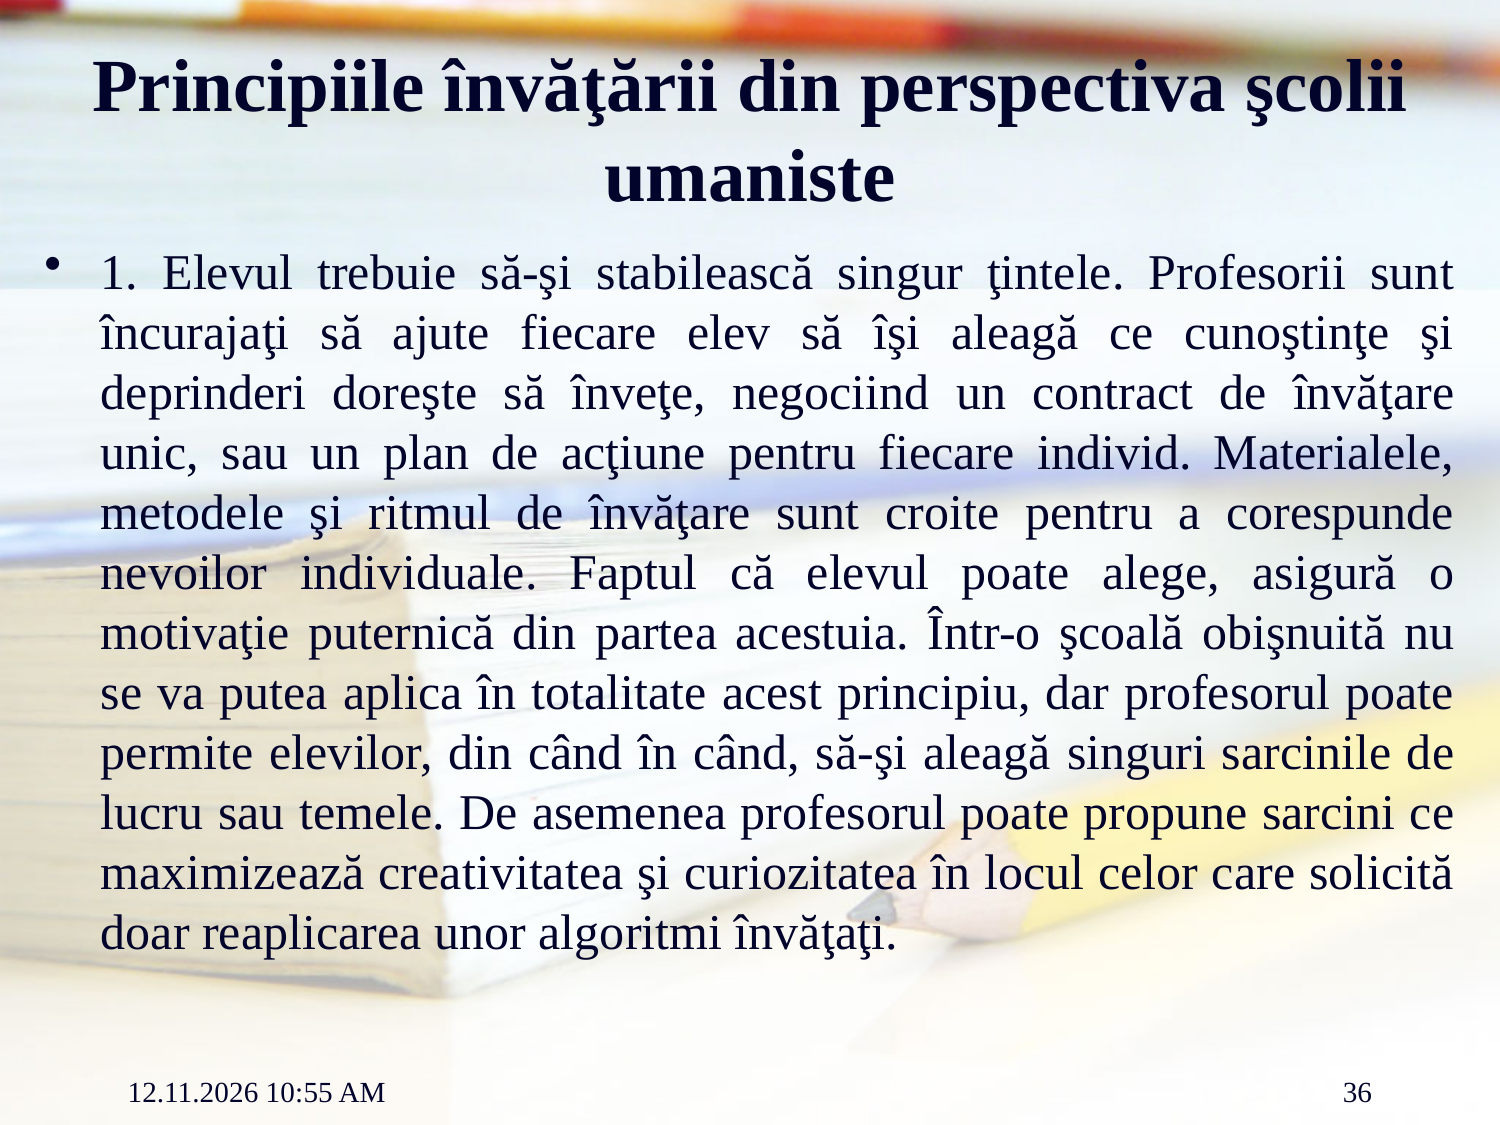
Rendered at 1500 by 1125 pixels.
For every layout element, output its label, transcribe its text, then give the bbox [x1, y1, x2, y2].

picture [0, 0, 1500, 1125]
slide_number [112, 1065, 426, 1114]
title Principiile învăţării din perspectiva şcolii umaniste [29, 32, 1471, 221]
list 1. Elevul trebuie să-şi stabilească singur ţintele. Profesorii sunt încurajaţi să ajute fiecare elev să îşi aleagă ce cunoştinţe şi deprinderi doreşte să înveţe, negociind un contract de învăţare unic, sau un plan de acţiune pentru fiecare individ. Materialele, metodele şi ritmul de învăţare sunt croite pentru a corespunde nevoilor individuale. Faptul că elevul poate alege, asigură o motivaţie puternică din partea acestuia. Într-o şcoală obişnuită nu se va putea aplica în totalitate acest principiu, dar profesorul poate permite elevilor, din când în când, să-şi aleagă singuri sarcinile de lucru sau temele. De asemenea profesorul poate propune sarcini ce maximizează creativitatea şi curiozitatea în locul celor care solicită doar reaplicarea unor algoritmi învăţaţi. [29, 231, 1471, 1044]
slide_number 36 [1074, 1065, 1388, 1114]
